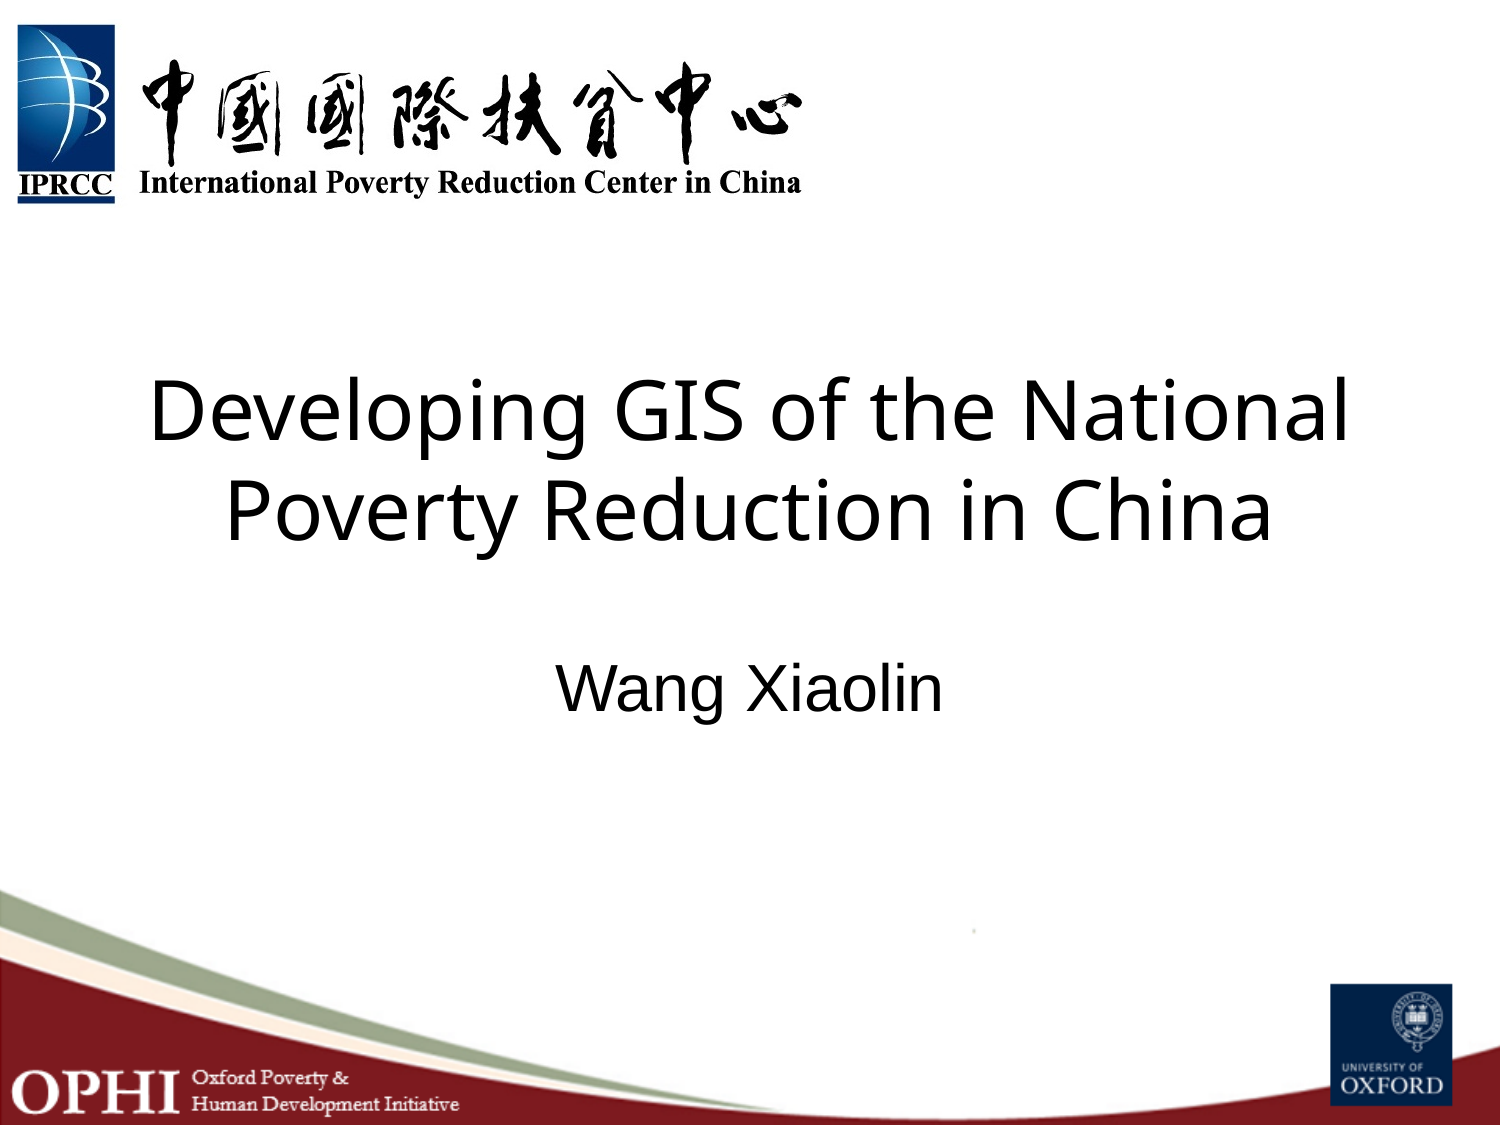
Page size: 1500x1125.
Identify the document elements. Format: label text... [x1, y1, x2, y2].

title Developing GIS of the National Poverty Reduction in China [112, 349, 1388, 591]
picture [0, 0, 1500, 1125]
subtitle Wang Xiaolin [225, 637, 1275, 925]
